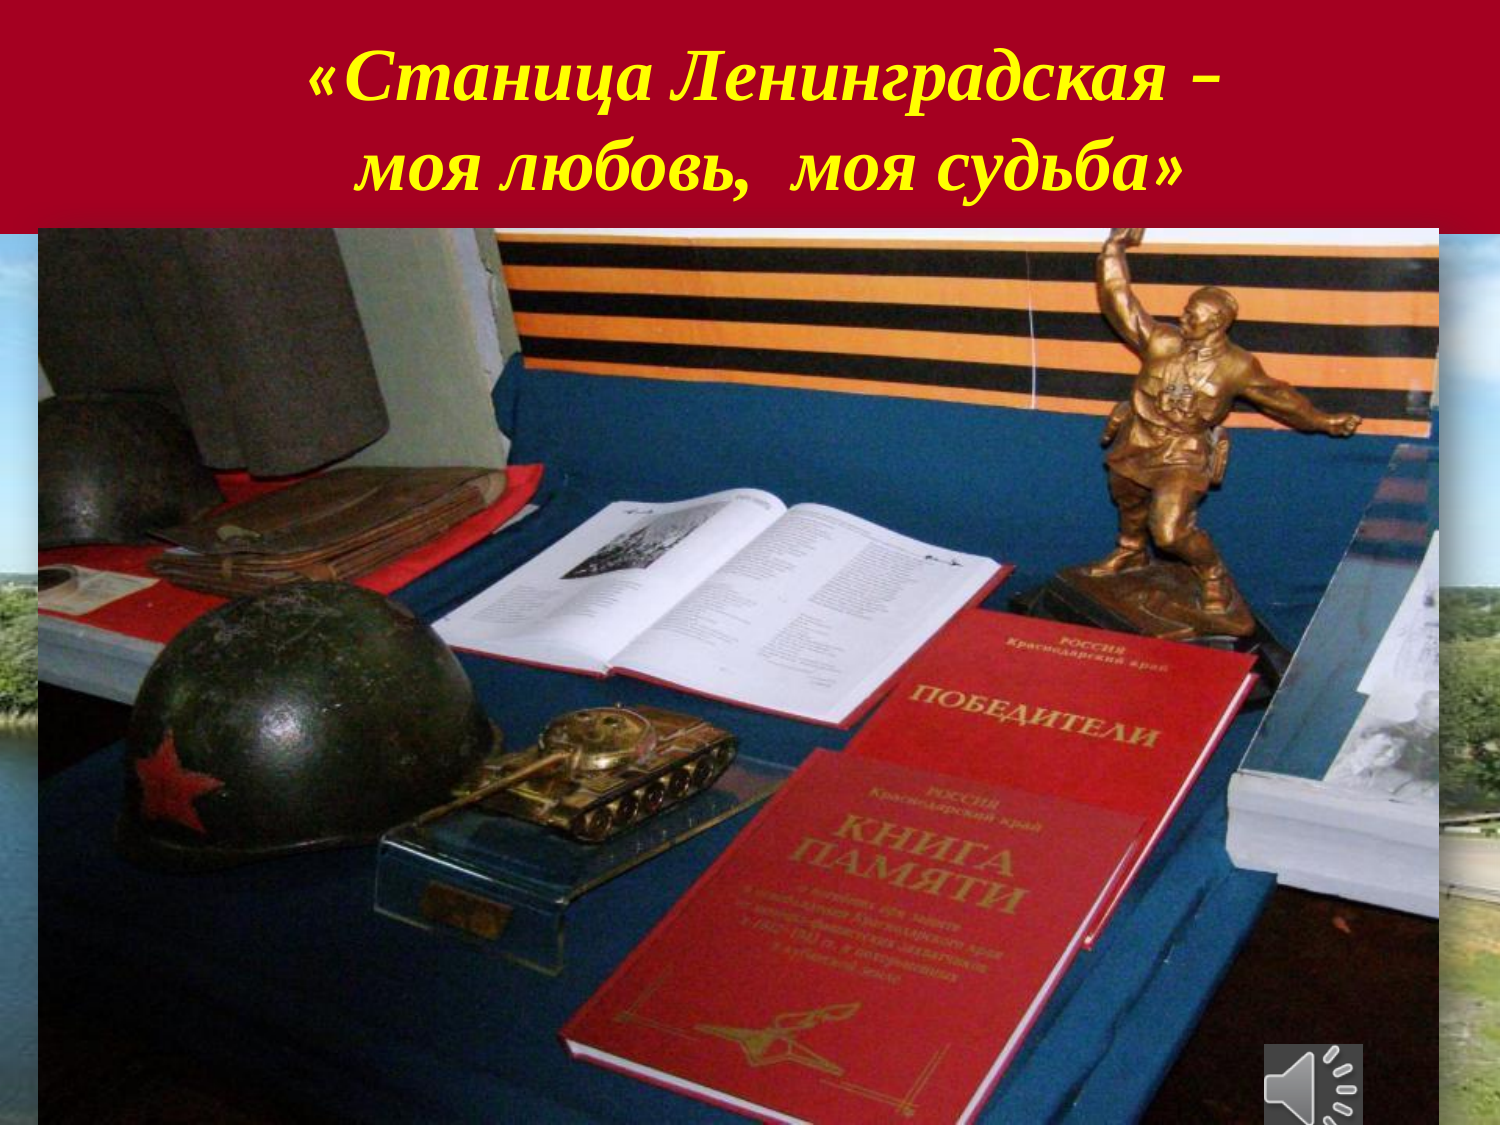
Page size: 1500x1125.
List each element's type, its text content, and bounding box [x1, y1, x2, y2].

picture [0, 228, 1500, 1125]
title «Станица Ленинградская – моя любовь, моя судьба» [277, 0, 1271, 210]
